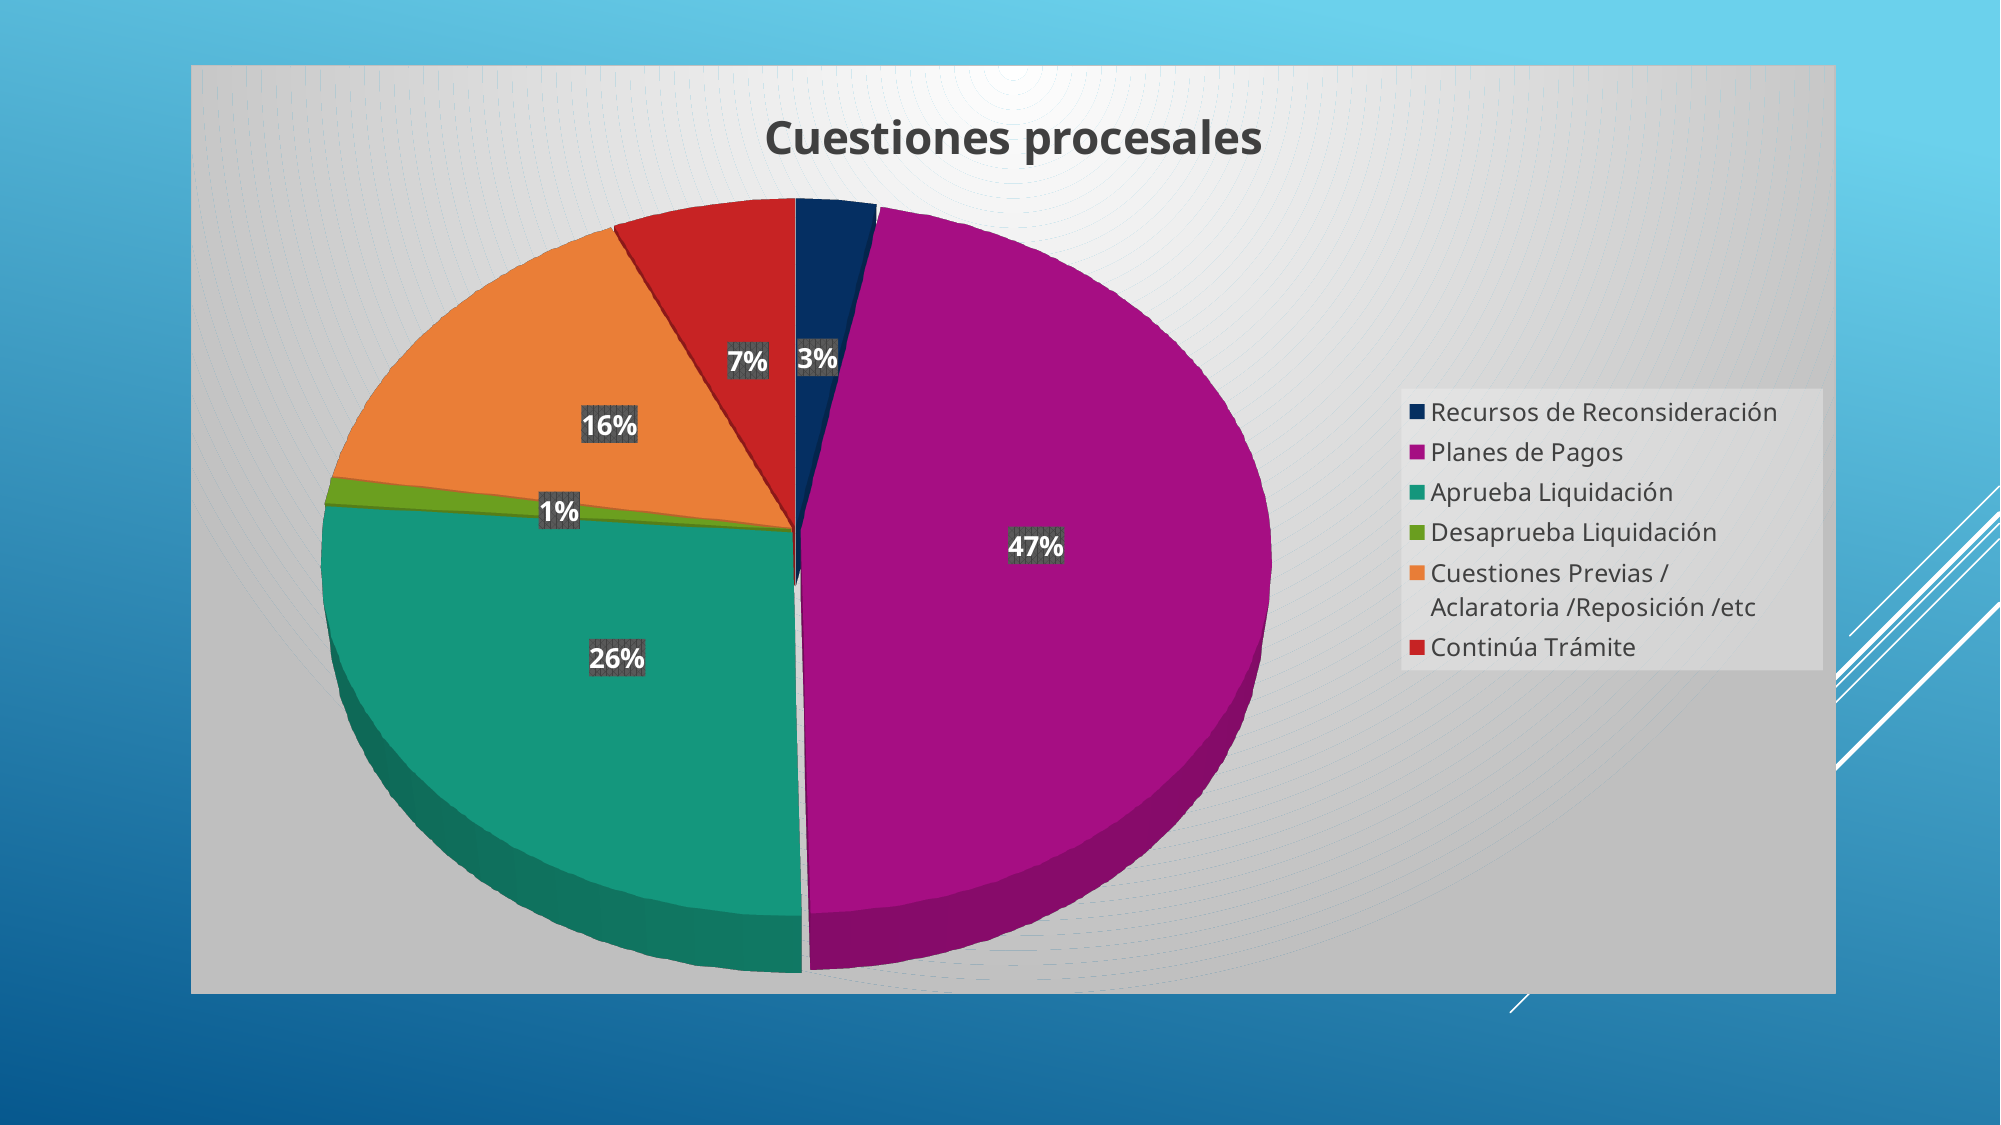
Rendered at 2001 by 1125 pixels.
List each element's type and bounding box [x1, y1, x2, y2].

chart [190, 64, 1837, 995]
